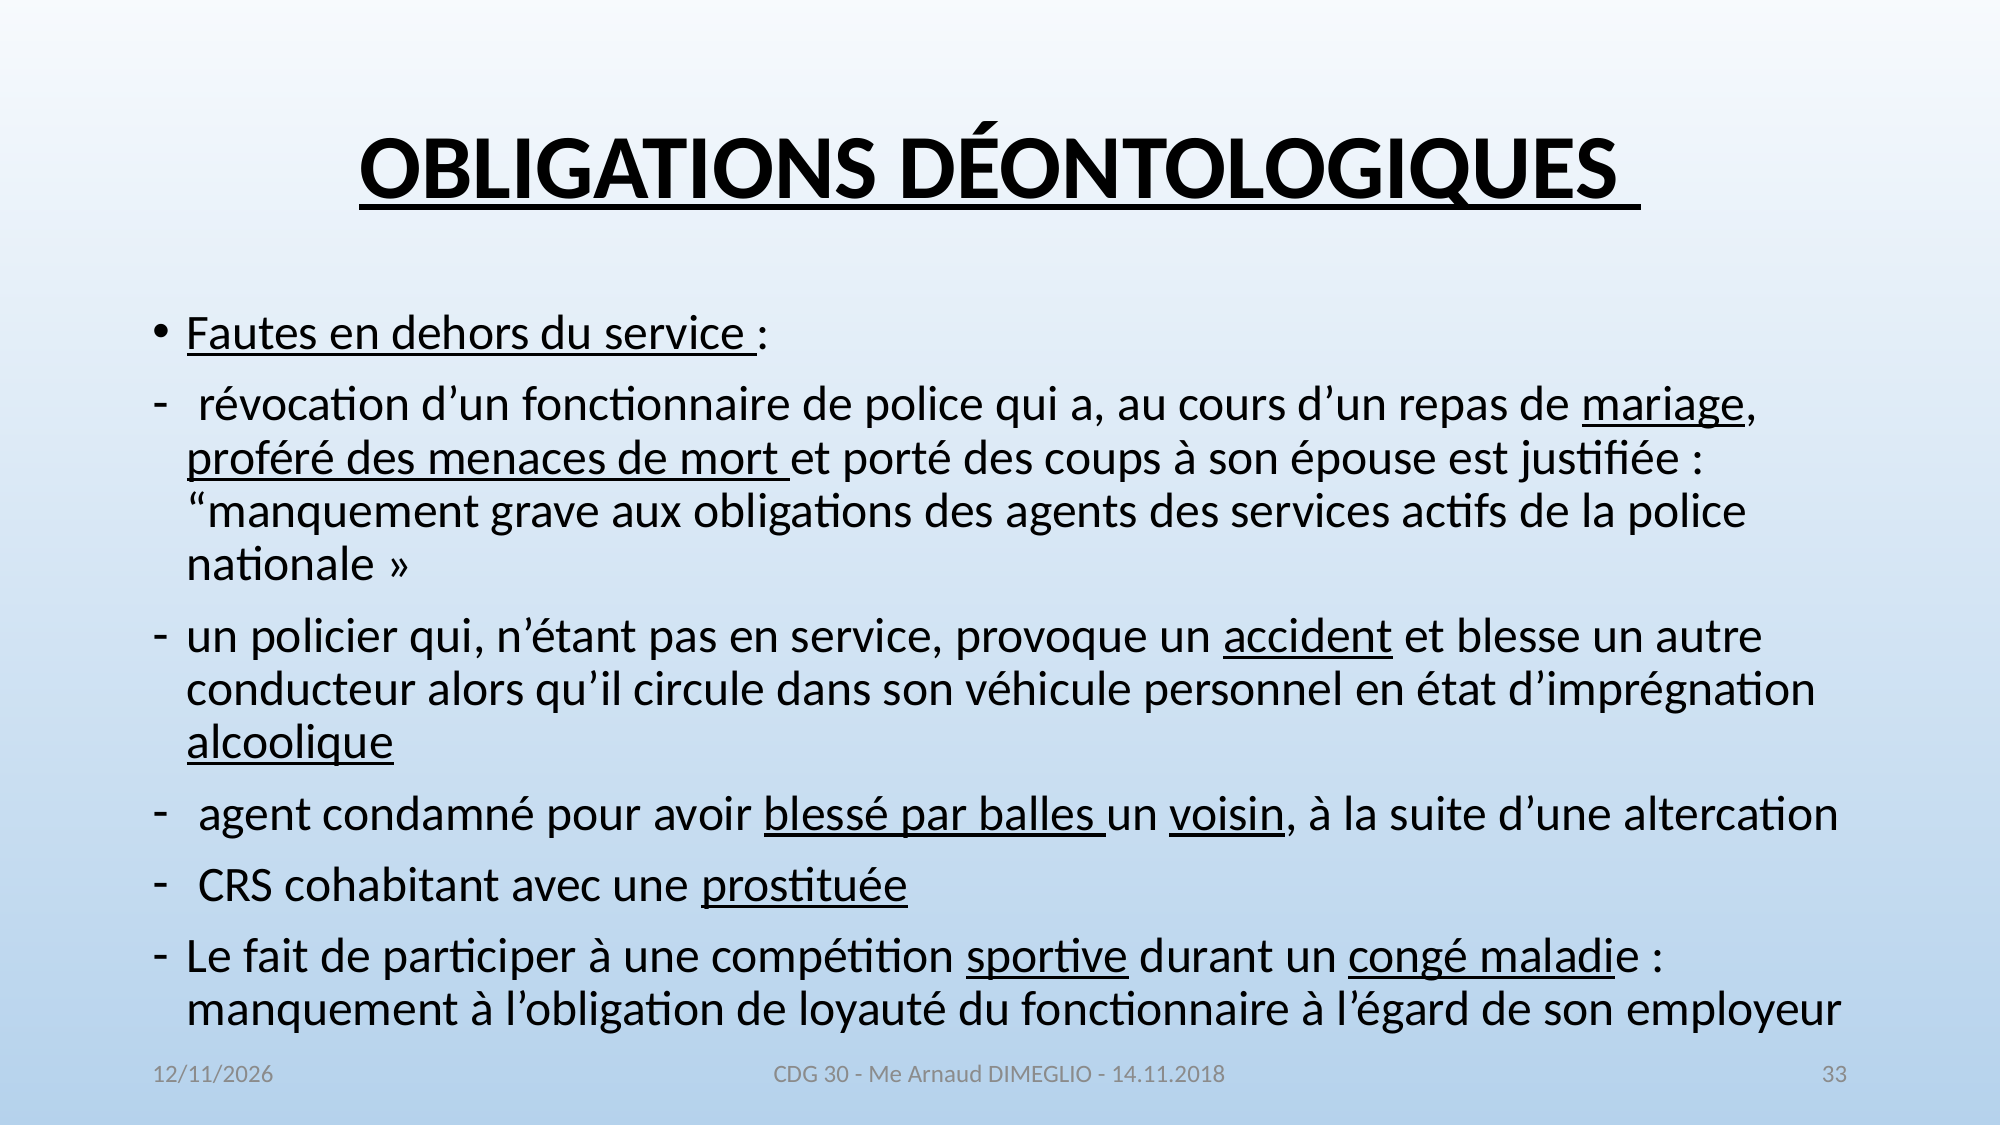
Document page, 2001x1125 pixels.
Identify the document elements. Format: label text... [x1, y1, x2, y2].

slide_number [137, 1042, 588, 1103]
title OBLIGATIONS DÉONTOLOGIQUES [137, 59, 1863, 278]
list Fautes en dehors du service : révocation d’un fonctionnaire de police qui a, au cours d’un repas de mariage, proféré des menaces de mort et porté des coups à son épouse est justifiée : “manquement grave aux obligations des agents des services actifs de la police nationale » un policier qui, n’étant pas en service, provoque un accident et blesse un autre conducteur alors qu’il circule dans son véhicule personnel en état d’imprégnation alcoolique agent condamné pour avoir blessé par balles un voisin, à la suite d’une altercation CRS cohabitant avec une prostituée Le fait de participer à une compétition sportive durant un congé maladie : manquement à l’obligation de loyauté du fonctionnaire à l’égard de son employeur [137, 299, 1863, 1125]
slide_number 33 [1412, 1042, 1863, 1103]
footer CDG 30 - Me Arnaud DIMEGLIO - 14.11.2018 [662, 1042, 1338, 1103]
